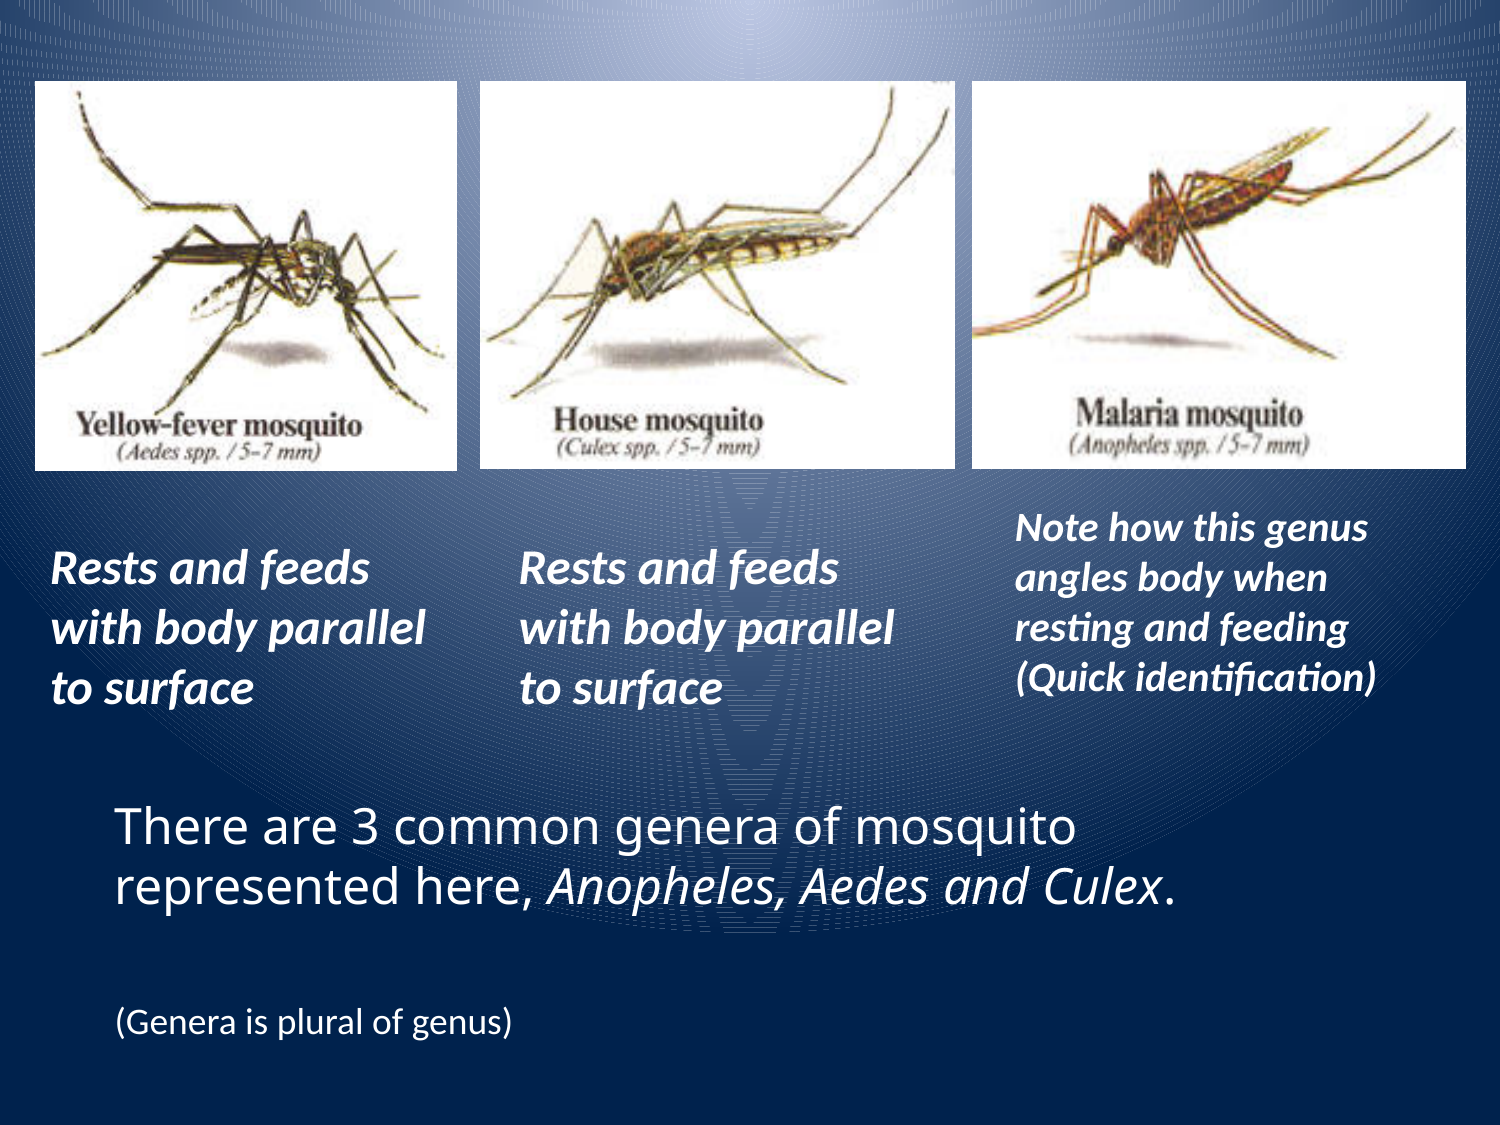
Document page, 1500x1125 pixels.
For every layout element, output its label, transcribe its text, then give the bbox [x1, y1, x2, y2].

picture [480, 81, 956, 469]
picture [34, 81, 458, 471]
text_box Rests and feeds with body parallel to surface [35, 527, 461, 723]
text_box There are 3 common genera of mosquito represented here, Anopheles, Aedes and Culex. (Genera is plural of genus) [99, 787, 1388, 1050]
text_box Note how this genus angles body when resting and feeding (Quick identification) [999, 492, 1454, 707]
picture [972, 81, 1466, 469]
text_box Rests and feeds with body parallel to surface [503, 527, 917, 723]
